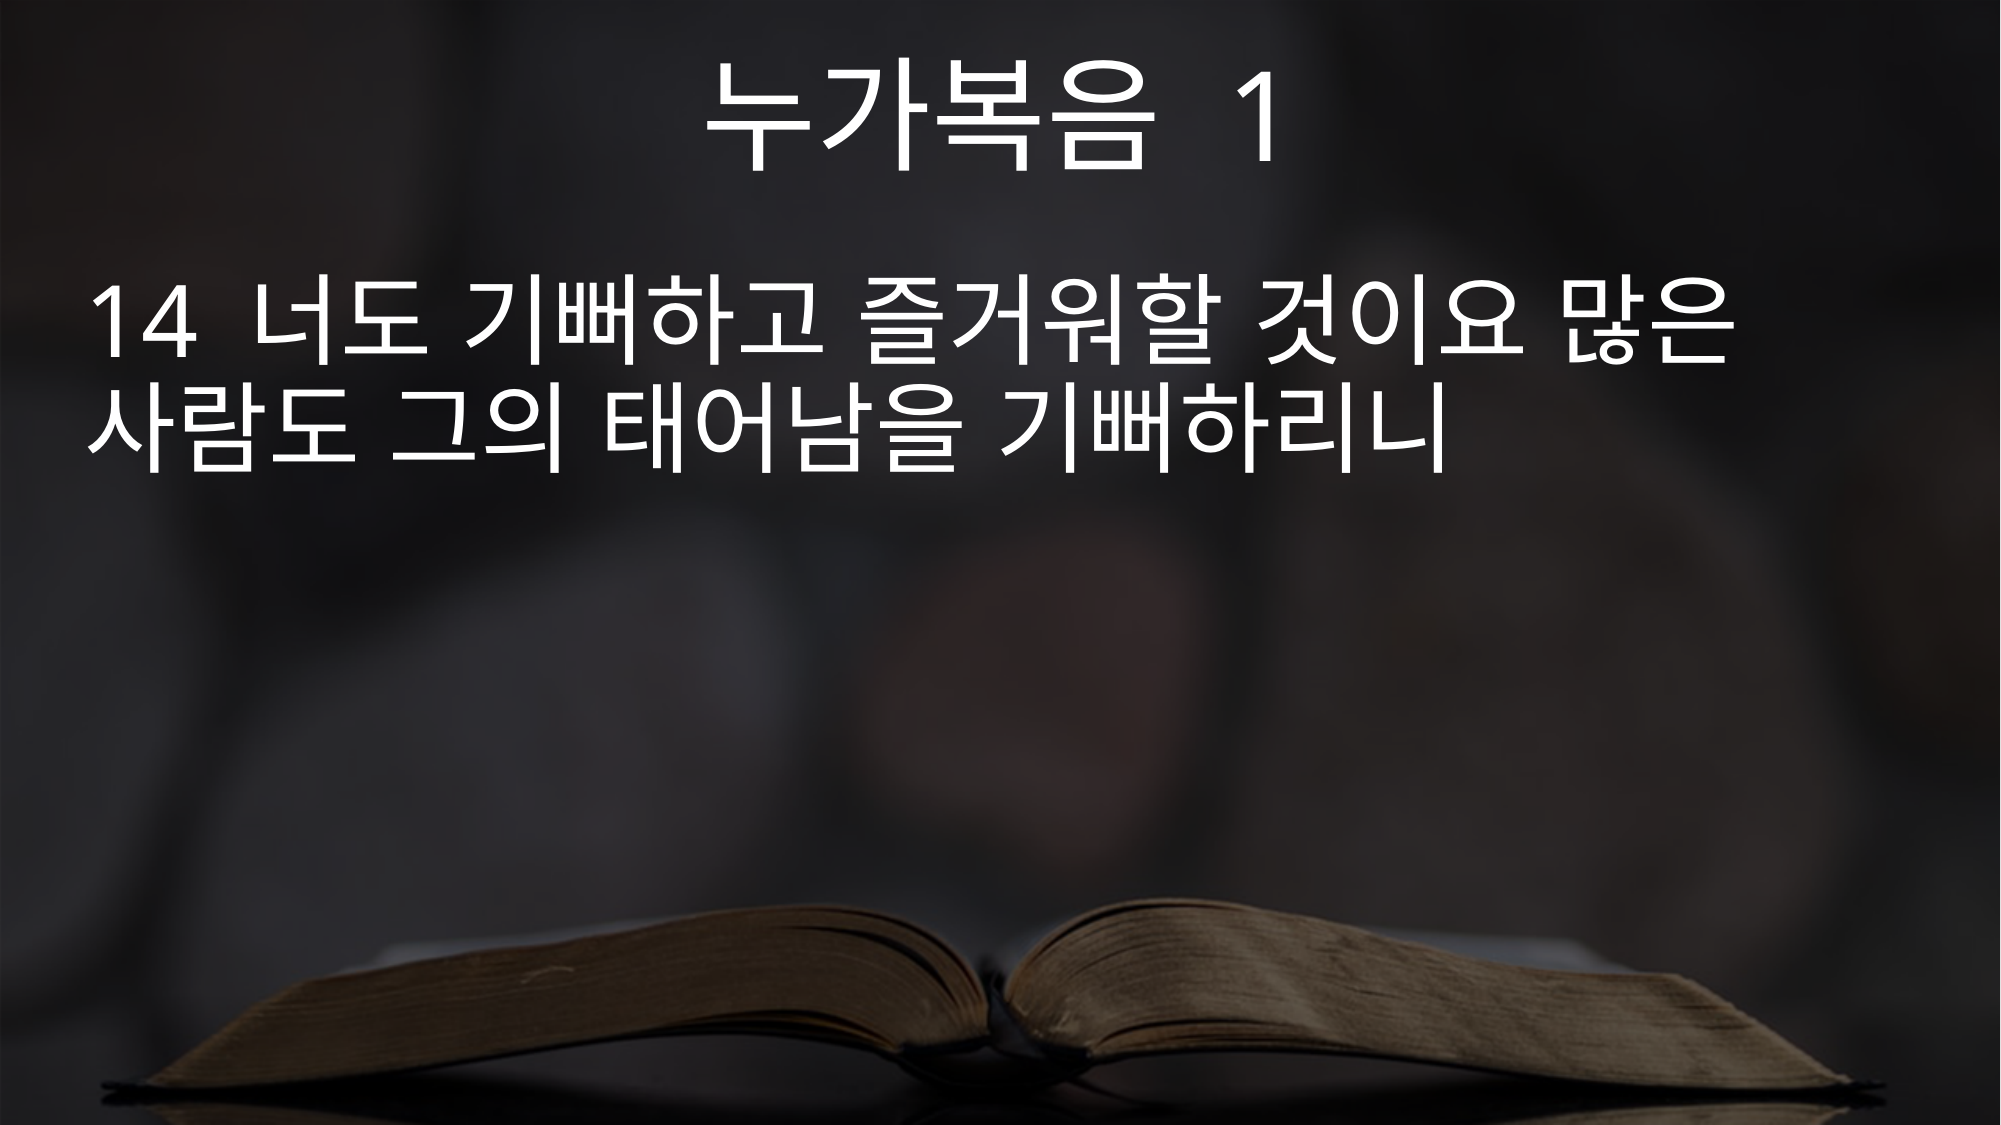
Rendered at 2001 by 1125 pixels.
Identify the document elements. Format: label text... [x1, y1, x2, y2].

picture [0, 0, 2001, 1125]
list 14 너도 기뻐하고 즐거워할 것이요 많은 사람도 그의 태어남을 기뻐하리니 [69, 263, 1953, 423]
footer 누가복음 1 [0, 32, 2000, 192]
